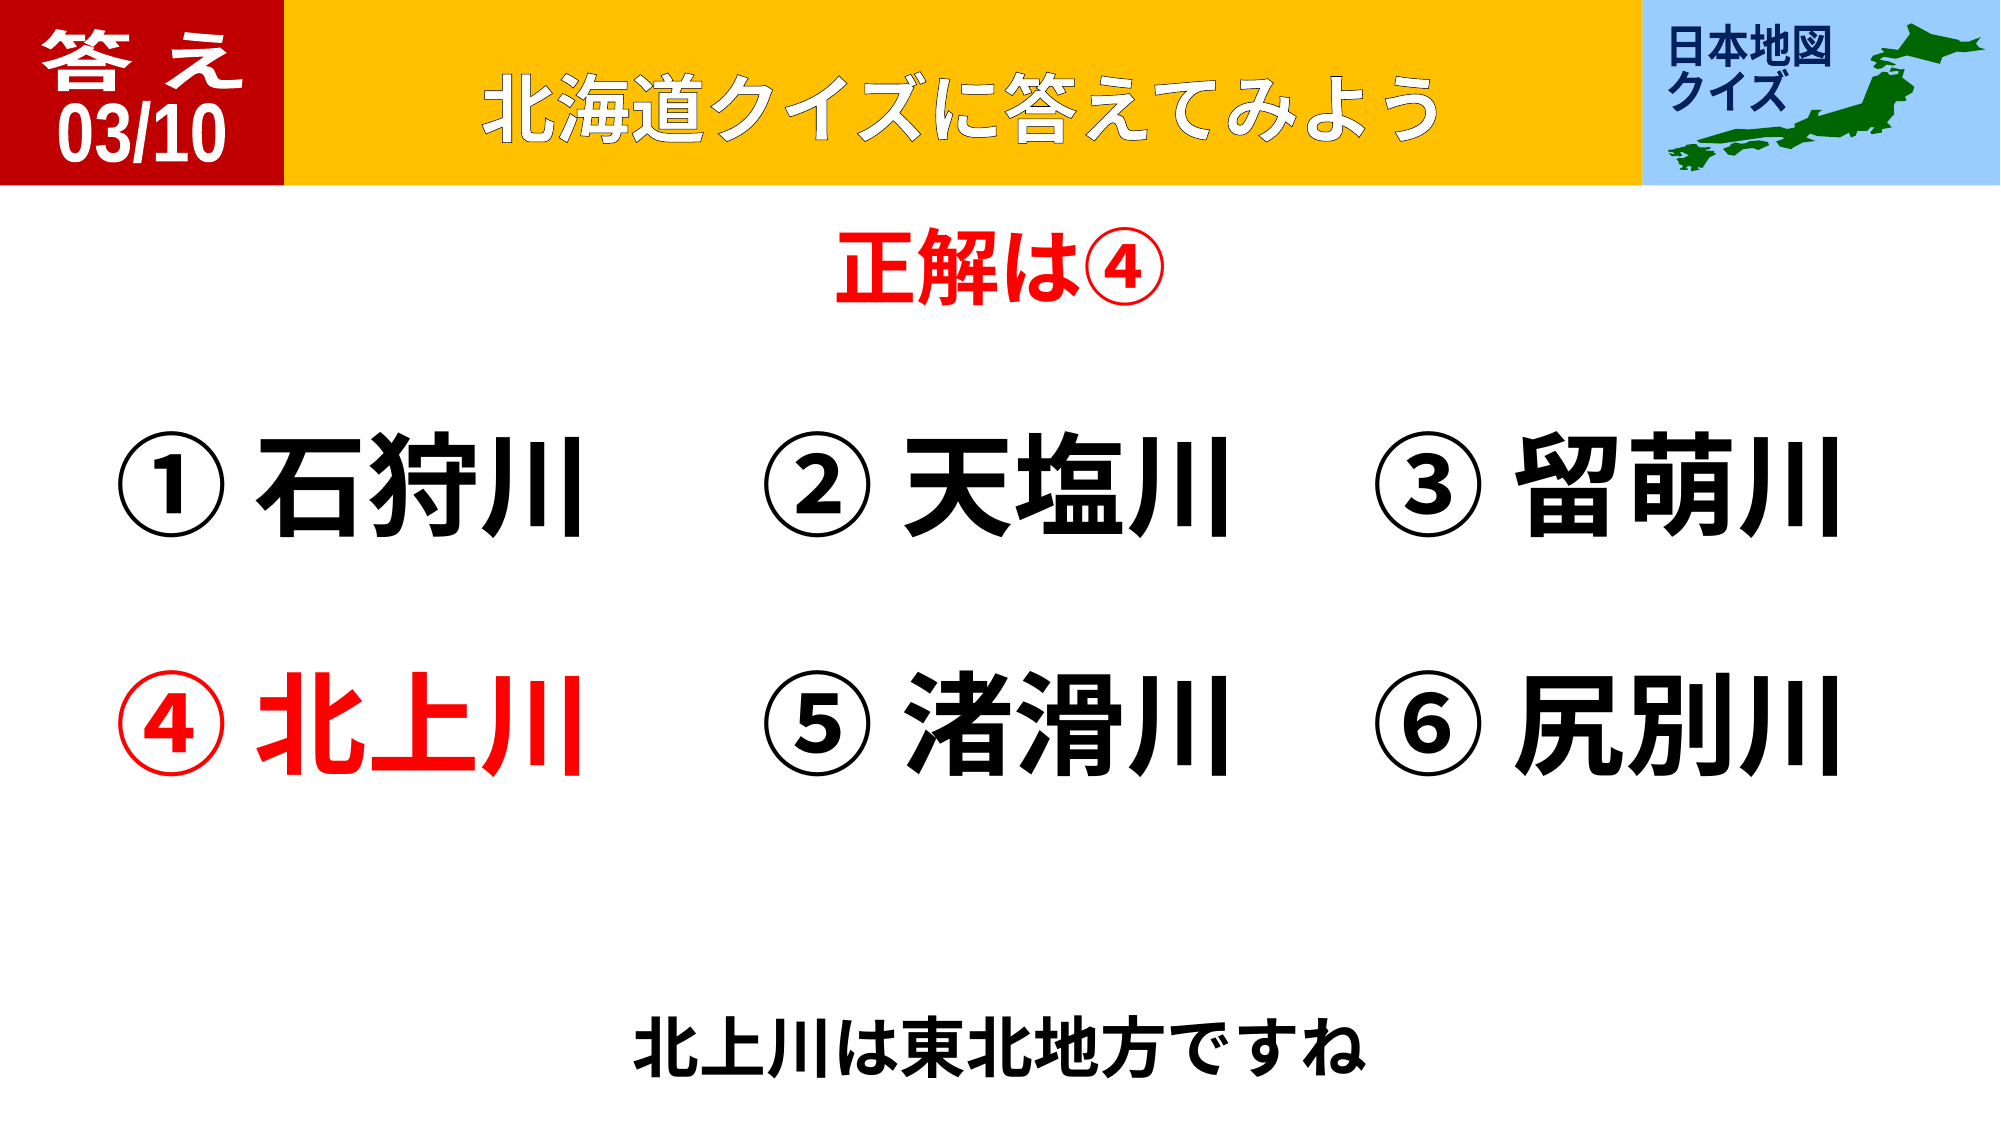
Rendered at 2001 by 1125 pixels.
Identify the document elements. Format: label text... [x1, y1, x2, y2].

text_box ⑥尻別川 [1358, 646, 1865, 797]
text_box 正解は④ [818, 207, 1182, 323]
text_box ②天塩川 [746, 407, 1254, 557]
text_box ⑤渚滑川 [746, 646, 1254, 797]
text_box ①石狩川 [100, 407, 607, 557]
text_box 北上川は東北地方ですね [617, 998, 1382, 1093]
text_box ③留萌川 [1358, 407, 1865, 557]
text_box ④北上川 [100, 646, 607, 797]
